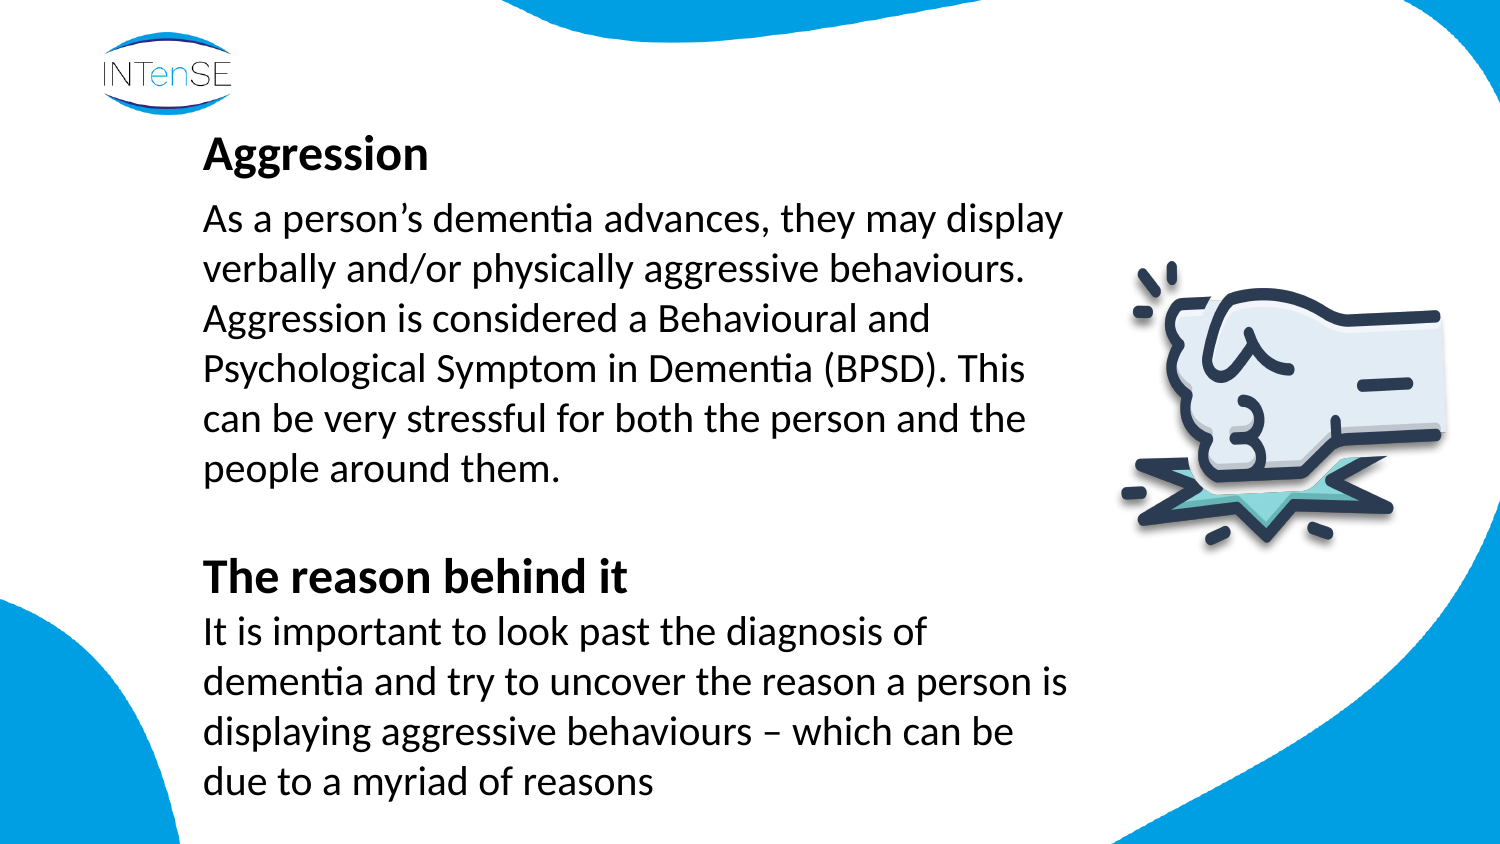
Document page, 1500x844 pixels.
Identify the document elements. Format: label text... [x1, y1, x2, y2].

picture [0, 0, 1500, 844]
text_box Aggression [187, 113, 667, 183]
text_box As a person’s dementia advances, they may display verbally and/or physically aggressive behaviours. Aggression is considered a Behavioural and Psychological Symptom in Dementia (BPSD). This can be very stressful for both the person and the people around them. [187, 183, 1100, 499]
text_box The reason behind it It is important to look past the diagnosis of dementia and try to uncover the reason a person is displaying aggressive behaviours – which can be due to a myriad of reasons [187, 536, 1089, 844]
